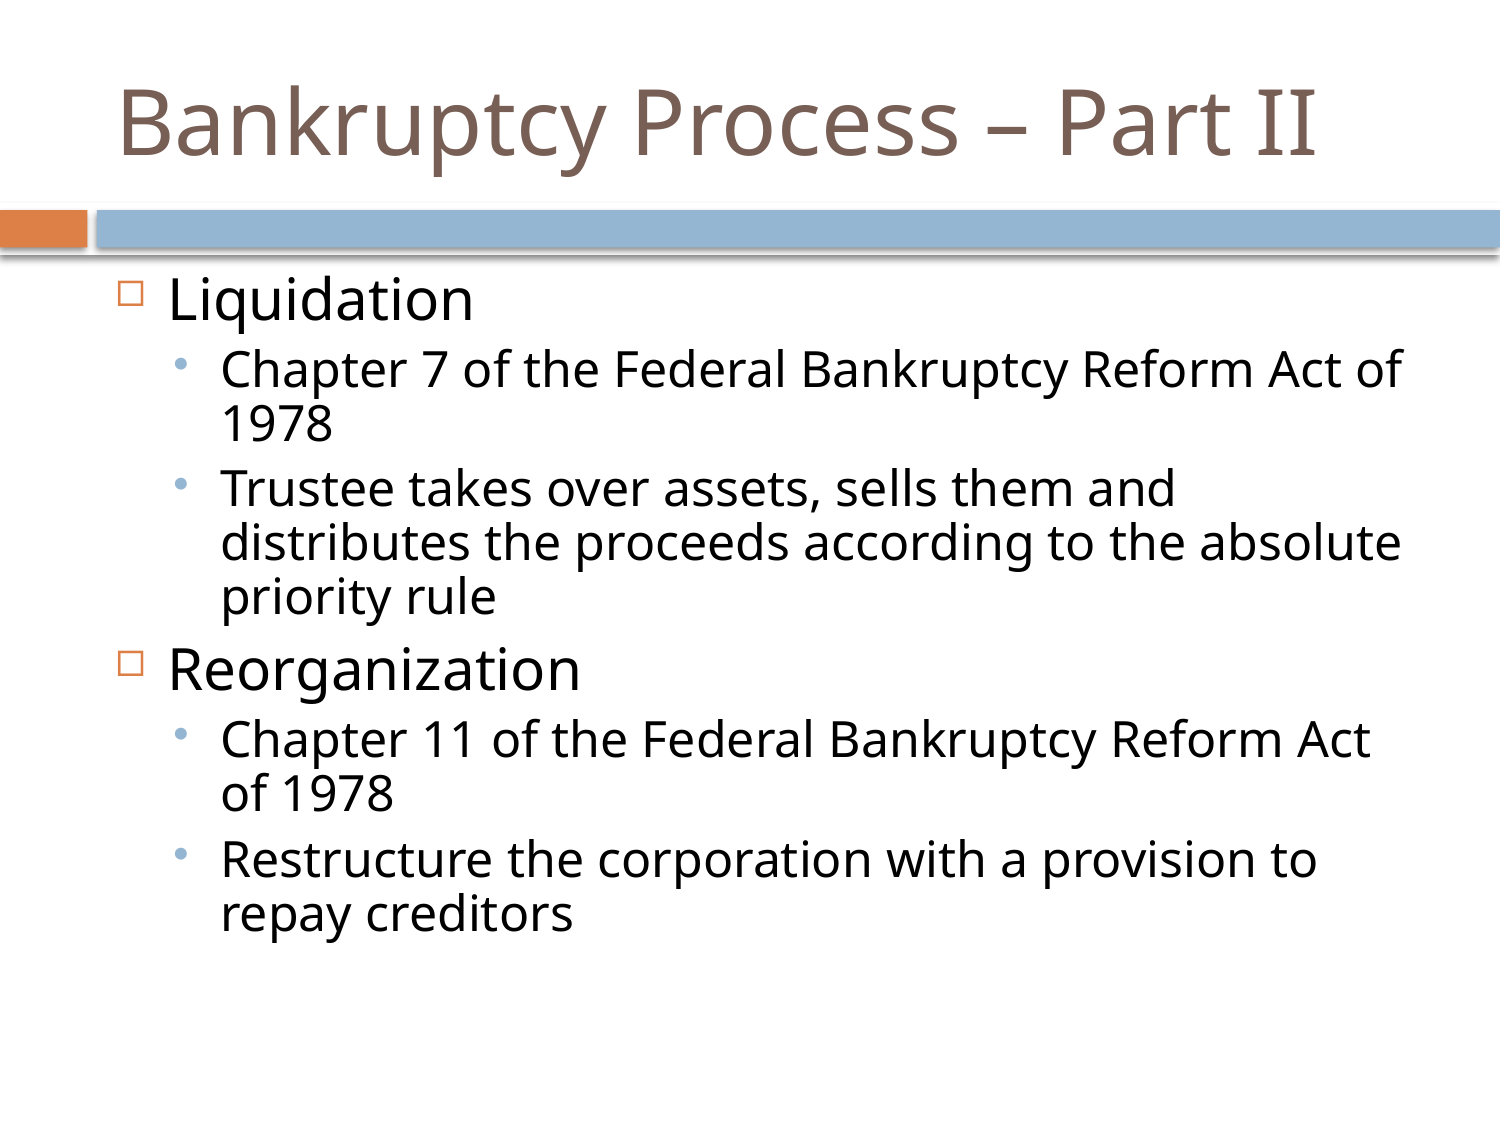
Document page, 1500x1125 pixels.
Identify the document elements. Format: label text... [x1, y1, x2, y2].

list Liquidation Chapter 7 of the Federal Bankruptcy Reform Act of 1978 Trustee takes over assets, sells them and distributes the proceeds according to the absolute priority rule Reorganization Chapter 11 of the Federal Bankruptcy Reform Act of 1978 Restructure the corporation with a provision to repay creditors [100, 262, 1438, 1000]
title Bankruptcy Process – Part II [100, 37, 1438, 200]
